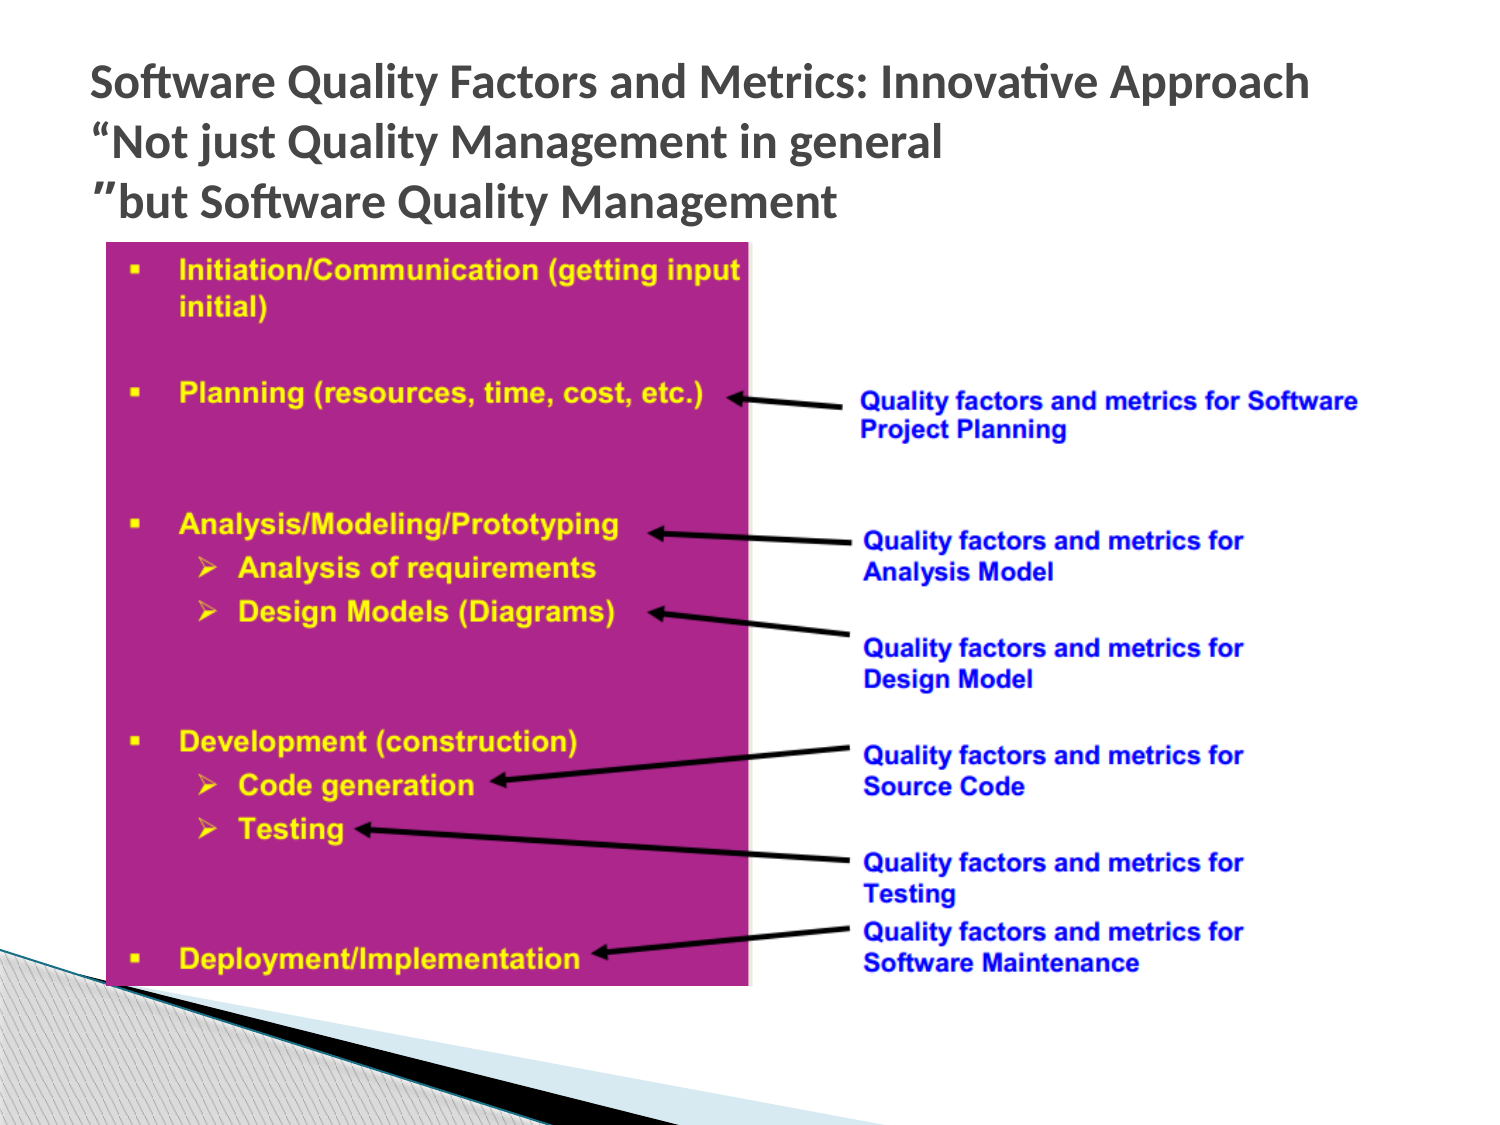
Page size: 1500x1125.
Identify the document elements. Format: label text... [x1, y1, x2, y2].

title Software Quality Factors and Metrics: Innovative Approach “Not just Quality Management in general but Software Quality Management” [75, 45, 1425, 233]
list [105, 242, 1394, 986]
